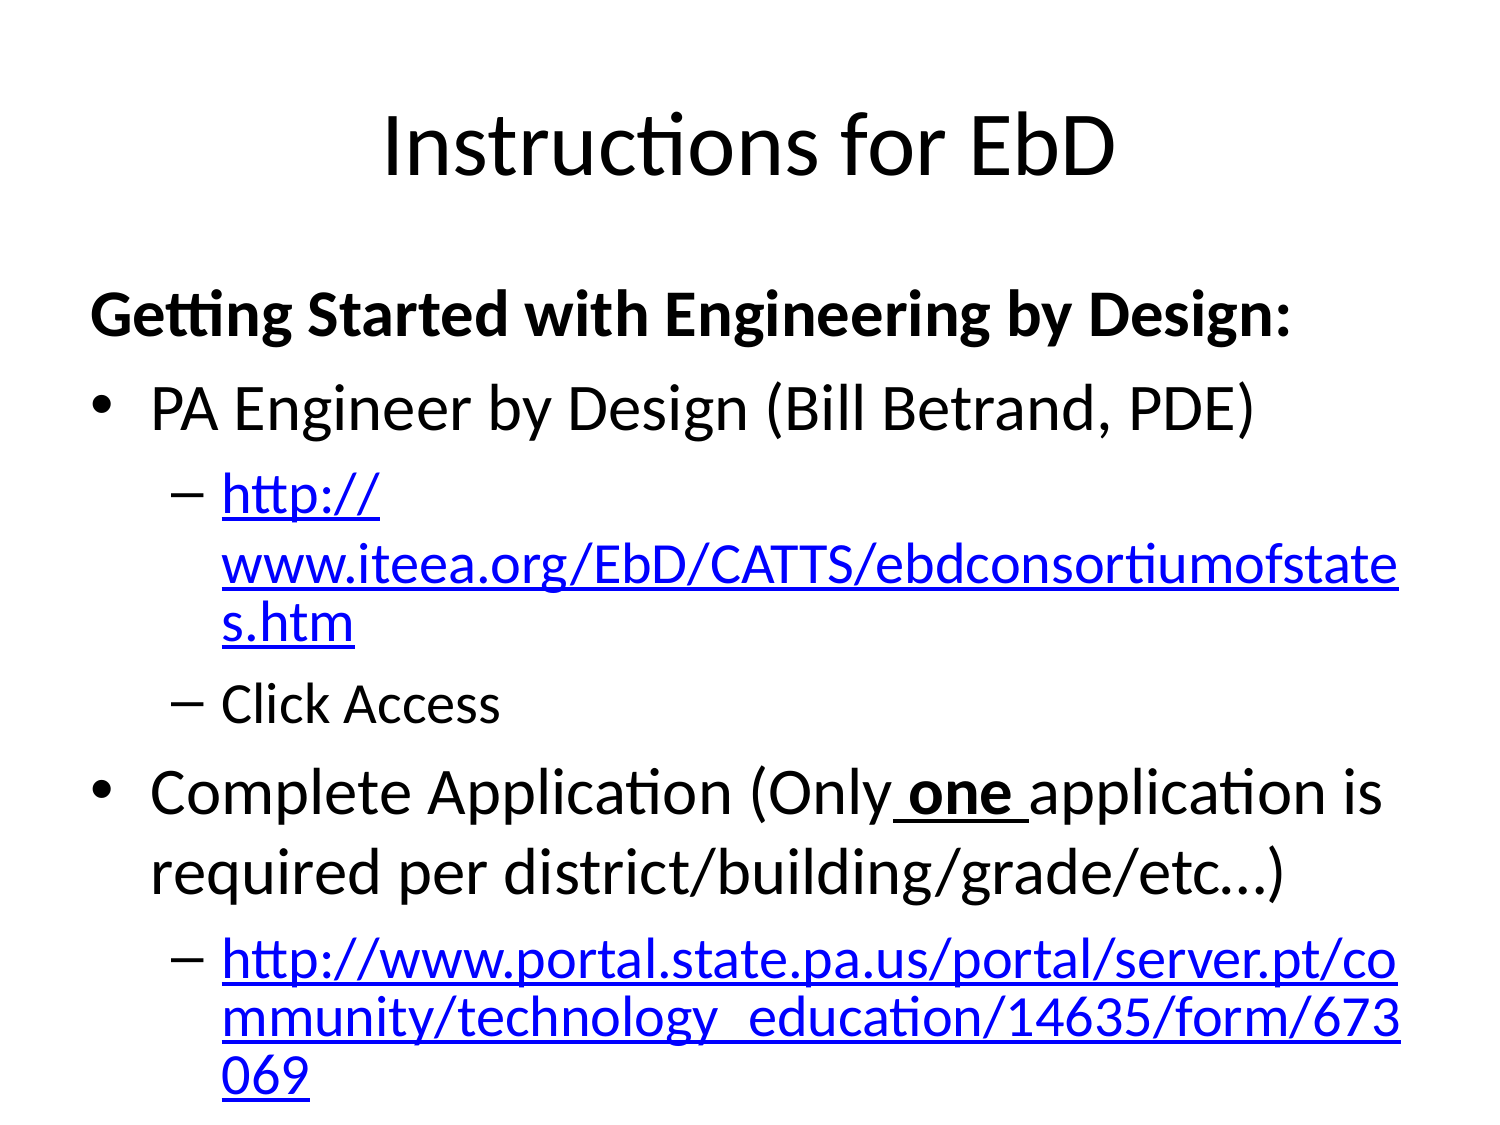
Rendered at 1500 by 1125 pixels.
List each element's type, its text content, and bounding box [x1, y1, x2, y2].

list Getting Started with Engineering by Design: PA Engineer by Design (Bill Betrand, PDE) http://www.iteea.org/EbD/CATTS/ebdconsortiumofstates.htm Click Access Complete Application (Only one application is required per district/building/grade/etc…) http://www.portal.state.pa.us/portal/server.pt/community/technology_education/14635/form/673069 [75, 262, 1425, 1005]
title Instructions for EbD [75, 45, 1425, 233]
